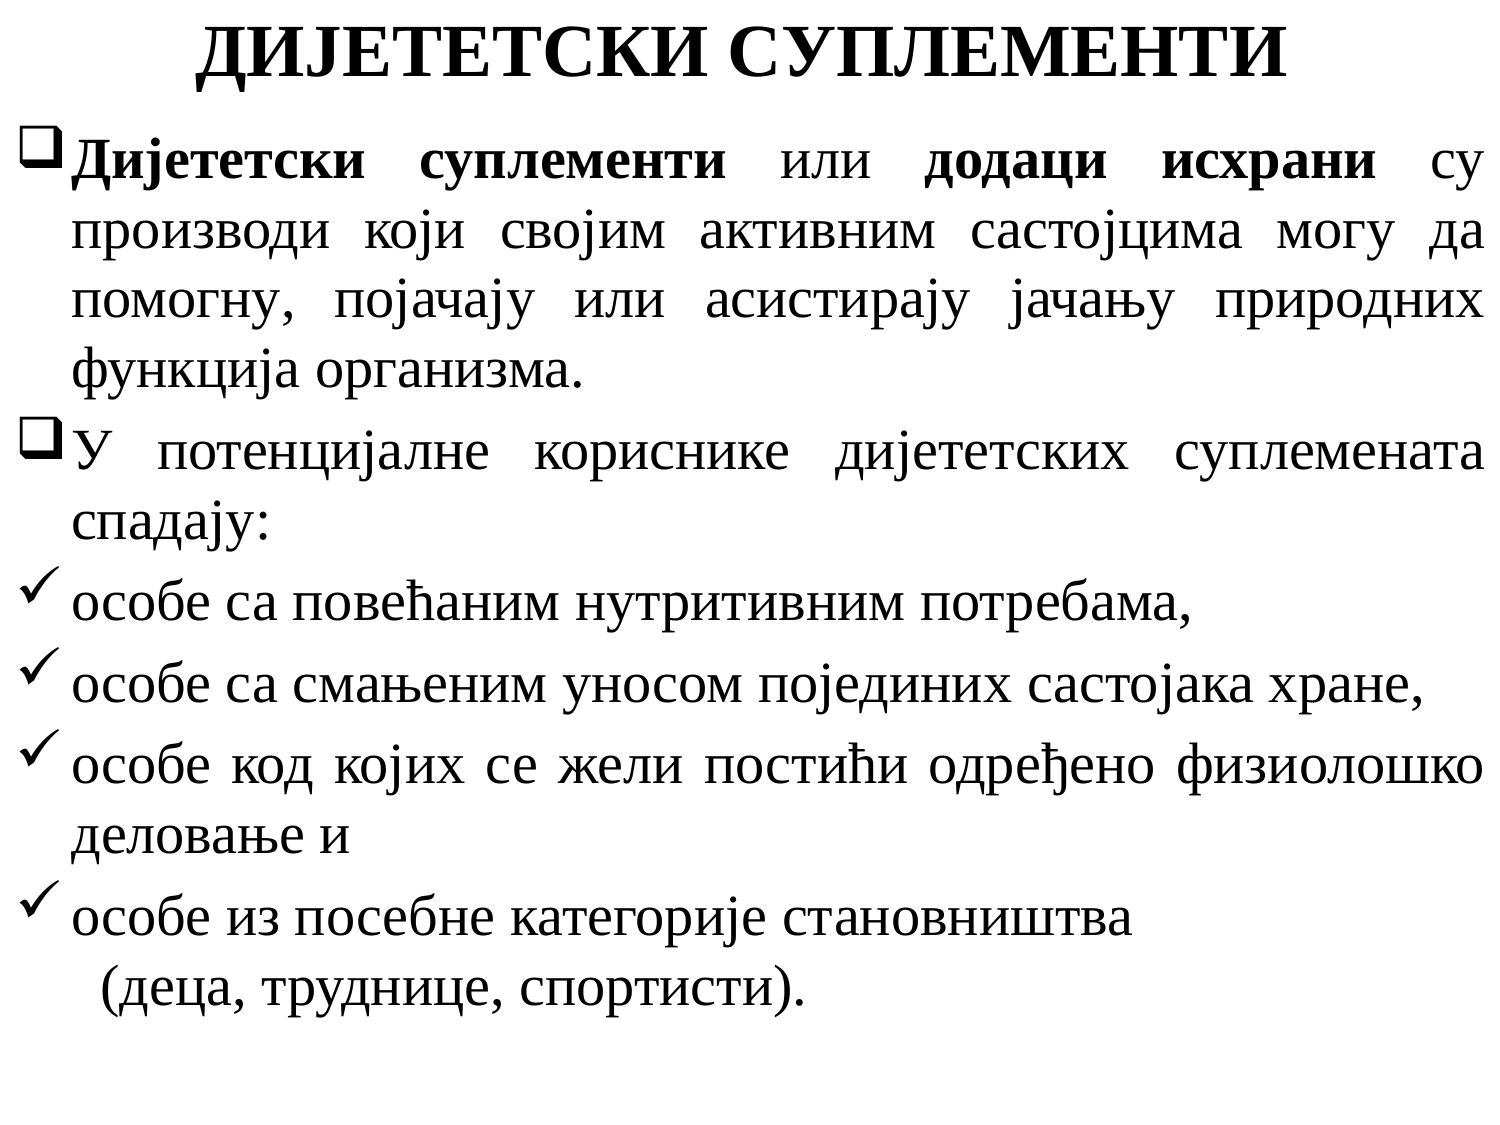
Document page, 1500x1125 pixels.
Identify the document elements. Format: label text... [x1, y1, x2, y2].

list Дијететски суплементи или додаци исхрани су производи који својим активним састојцима могу да помогну, појачају или асистирају јачању природних функција организма. У потенцијалне кориснике дијететских суплемената спадају: особе са повећаним нутритивним потребама, особе са смањеним уносом појединих састојака хране, особе код којих се жели постићи одређено физиолошко деловање и особе из посебне категорије становништва (деца, труднице, спортисти). [0, 112, 1500, 1125]
title ДИЈЕТЕТСКИ СУПЛЕМЕНТИ [0, 0, 1500, 112]
